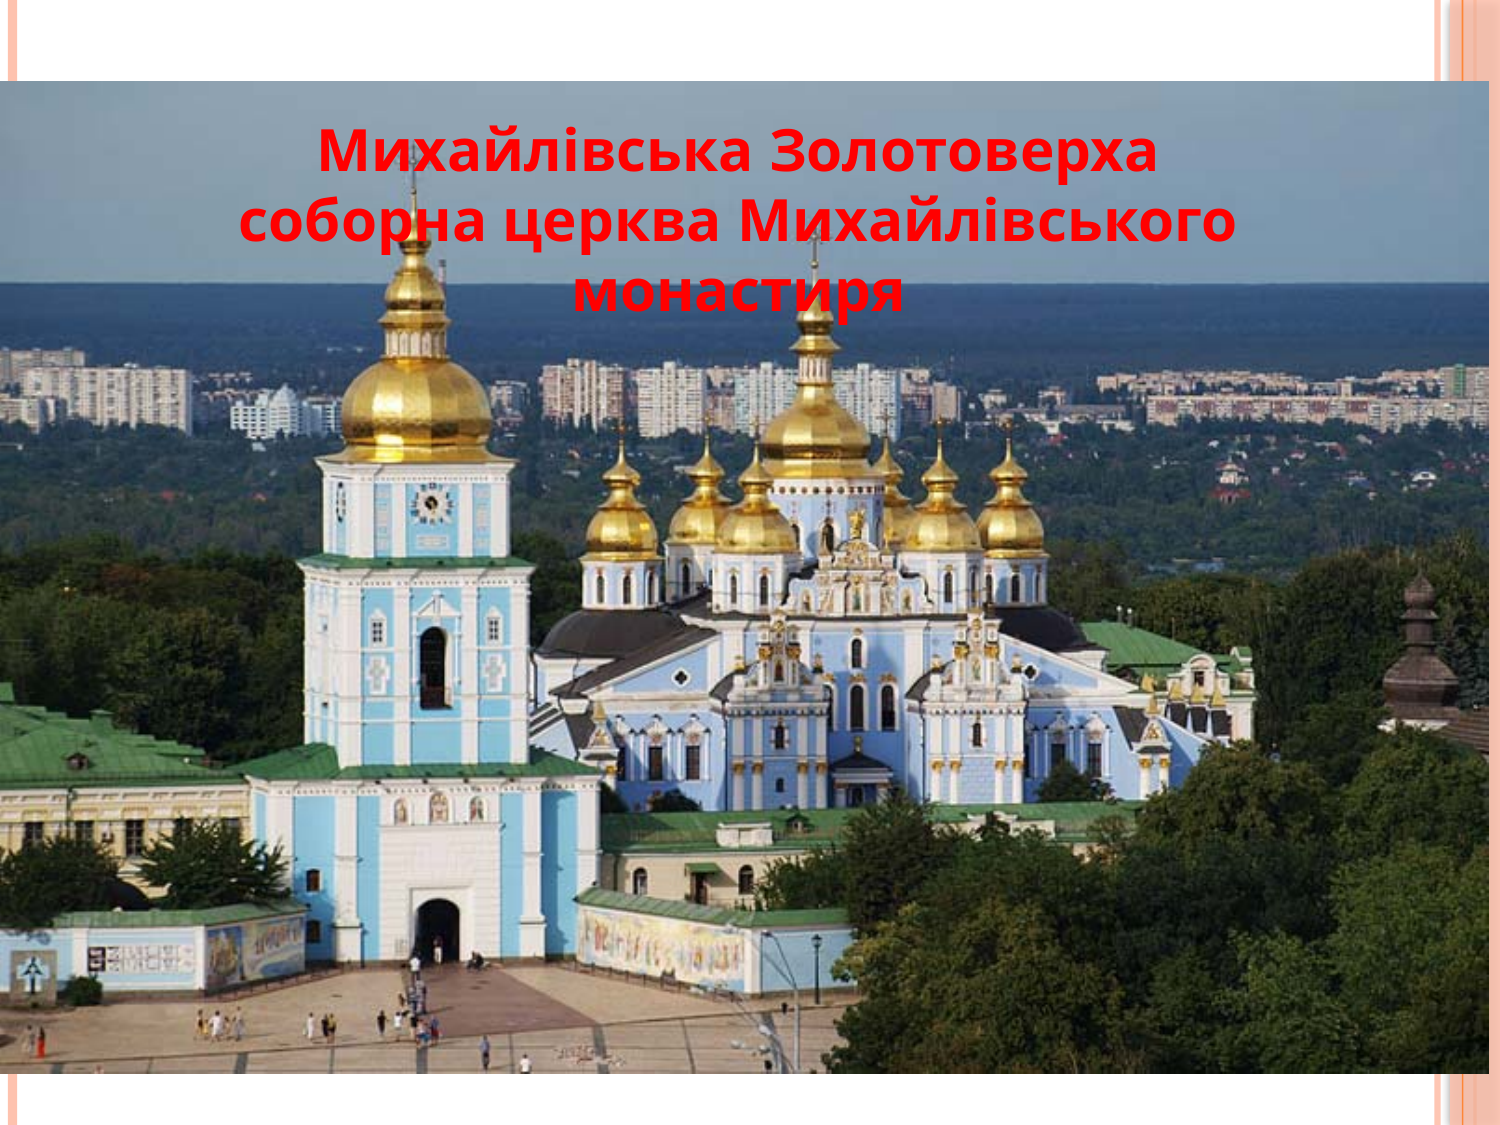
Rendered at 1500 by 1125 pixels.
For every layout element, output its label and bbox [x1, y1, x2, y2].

picture [0, 81, 1490, 1075]
